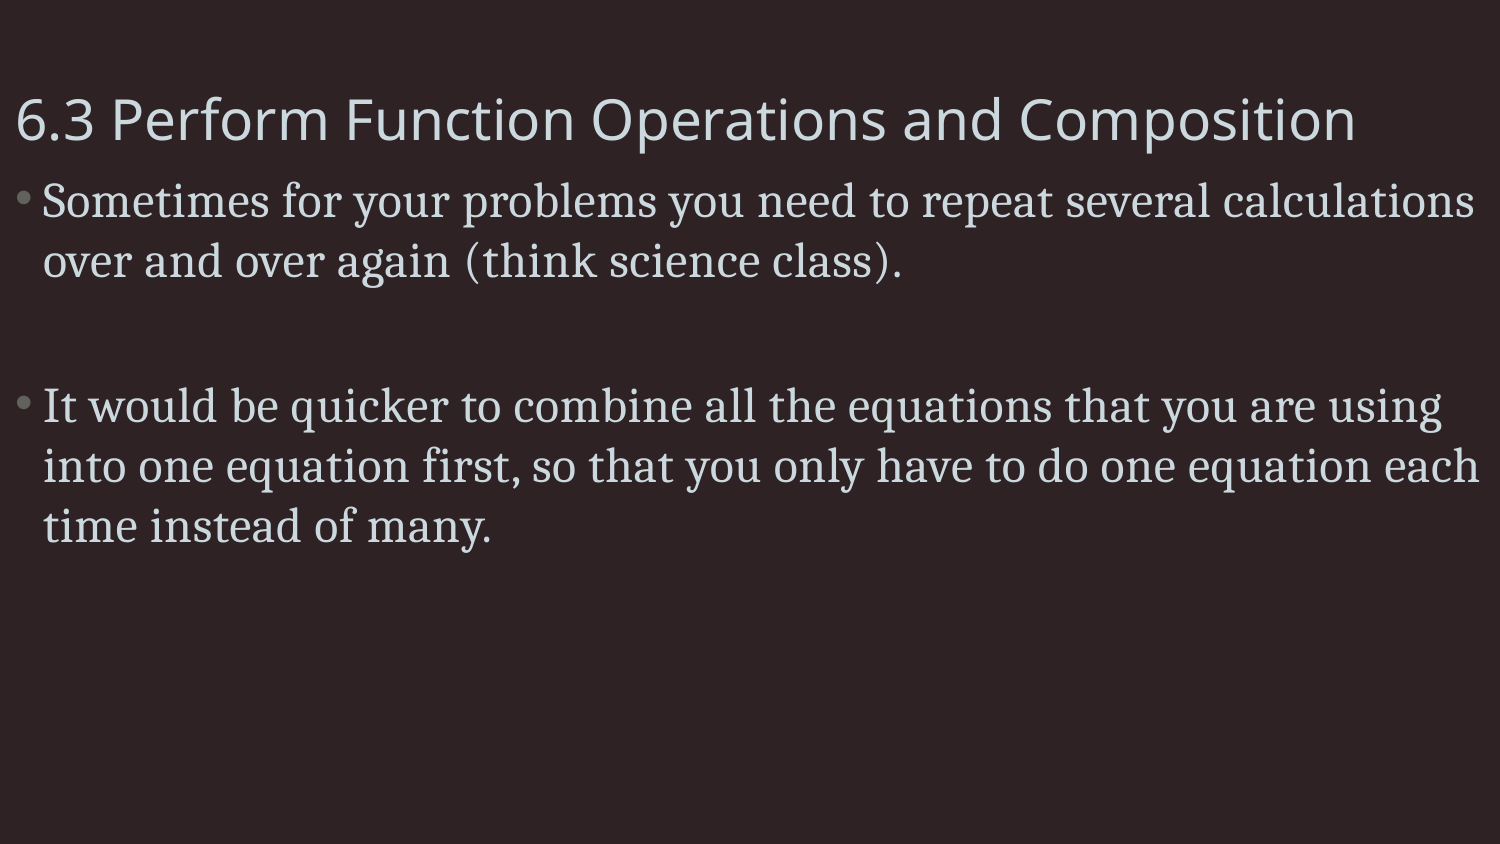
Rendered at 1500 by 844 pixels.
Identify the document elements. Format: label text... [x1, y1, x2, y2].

title 6.3 Perform Function Operations and Composition [0, 28, 1500, 159]
list Sometimes for your problems you need to repeat several calculations over and over again (think science class). It would be quicker to combine all the equations that you are using into one equation first, so that you only have to do one equation each time instead of many. [0, 159, 1500, 768]
